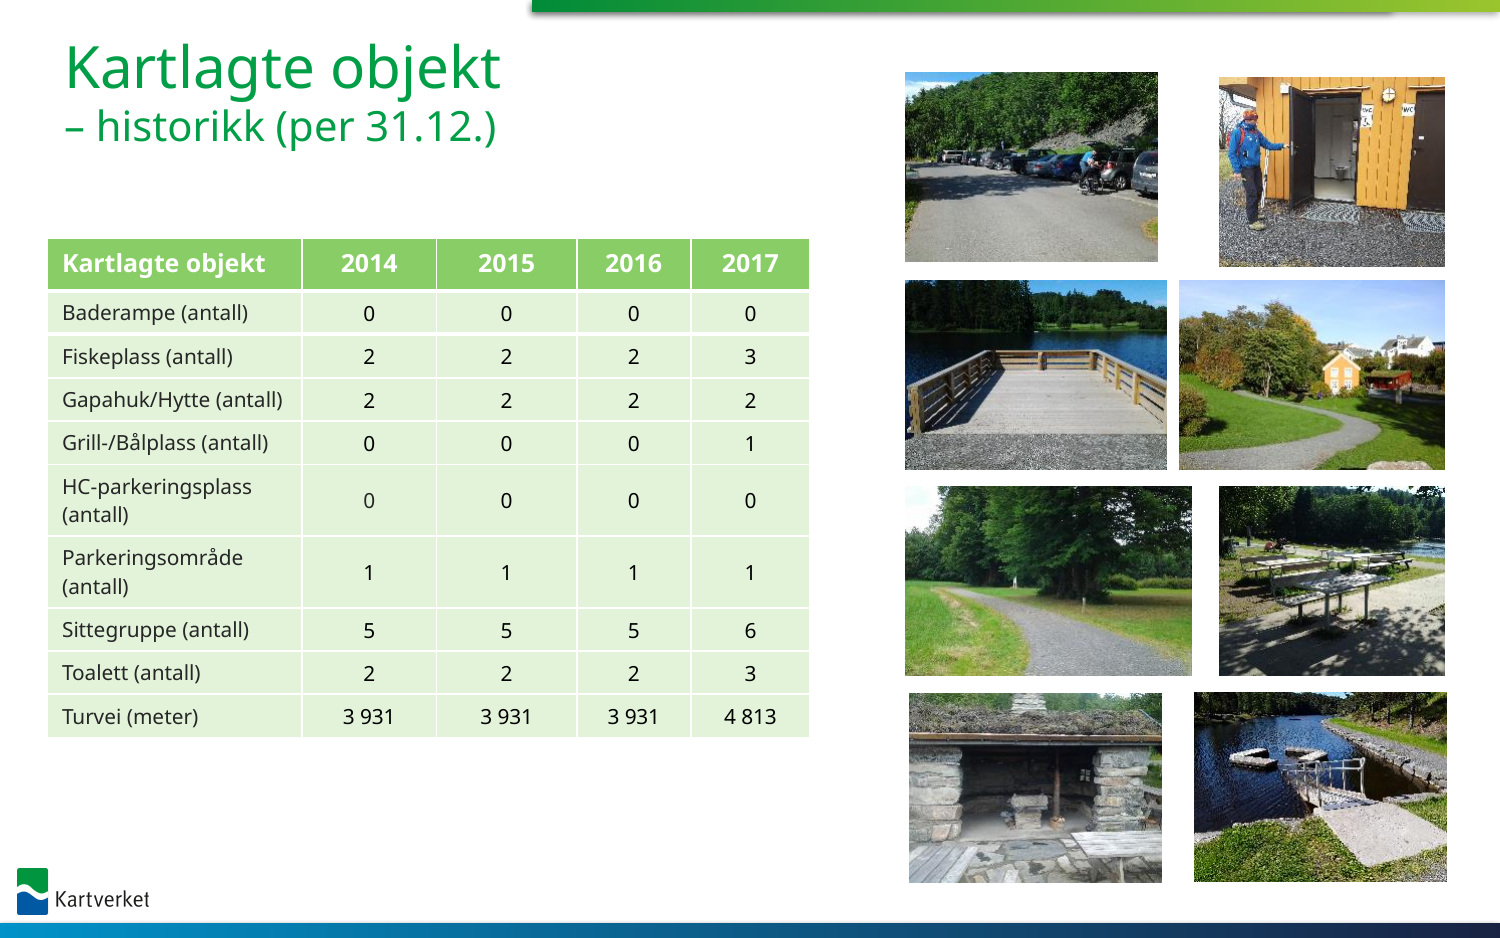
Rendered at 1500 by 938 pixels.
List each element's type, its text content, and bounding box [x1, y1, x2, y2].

table_cell 4 813 [692, 695, 809, 737]
picture [1179, 280, 1445, 470]
picture [905, 486, 1193, 676]
table_cell 6 [692, 609, 809, 650]
table_header 2017 [692, 239, 809, 289]
table_cell 0 [578, 465, 690, 535]
table_cell Toalett (antall) [48, 652, 301, 693]
table_cell Parkeringsområde (antall) [48, 537, 301, 607]
table_cell 2 [303, 652, 436, 693]
table_cell 0 [692, 293, 809, 332]
table_cell Turvei (meter) [48, 695, 301, 737]
table_cell 3 931 [578, 695, 690, 737]
table_cell 1 [578, 537, 690, 607]
table_cell 2 [437, 652, 576, 693]
table_cell 2 [303, 336, 436, 377]
picture [905, 280, 1167, 470]
table_cell 3 931 [437, 695, 576, 737]
table_cell Grill-/Bålplass (antall) [48, 422, 301, 464]
table_cell 0 [437, 465, 576, 535]
table_cell 0 [437, 422, 576, 464]
table_cell 5 [303, 609, 436, 650]
table_cell Sittegruppe (antall) [48, 609, 301, 650]
table_cell 2 [578, 336, 690, 377]
table_cell HC-parkeringsplass (antall) [48, 465, 301, 535]
table_cell 3 931 [303, 695, 436, 737]
table_cell Baderampe (antall) [48, 293, 301, 332]
table_cell 5 [578, 609, 690, 650]
table_cell 1 [692, 537, 809, 607]
picture [1219, 77, 1445, 267]
table_cell Gapahuk/Hytte (antall) [48, 379, 301, 420]
table_cell 1 [437, 537, 576, 607]
table_cell 2 [437, 379, 576, 420]
table_cell 1 [303, 537, 436, 607]
table_cell Fiskeplass (antall) [48, 336, 301, 377]
table_cell 1 [692, 422, 809, 464]
picture [1219, 486, 1445, 676]
table_cell 2 [578, 652, 690, 693]
table_cell 0 [303, 465, 436, 535]
table_cell 0 [578, 422, 690, 464]
table_cell 2 [692, 379, 809, 420]
table_header 2014 [303, 239, 436, 289]
table_cell 2 [303, 379, 436, 420]
table_cell 0 [692, 465, 809, 535]
table_cell 0 [578, 293, 690, 332]
picture [909, 693, 1163, 884]
picture [1194, 692, 1448, 882]
table_cell 2 [437, 336, 576, 377]
table_cell 3 [692, 336, 809, 377]
table_cell 0 [303, 293, 436, 332]
table_header 2015 [437, 239, 576, 289]
table_cell 5 [437, 609, 576, 650]
table_cell 0 [437, 293, 576, 332]
table_cell 3 [692, 652, 809, 693]
text_box Kartlagte objekt – historikk (per 31.12.) [49, 14, 1431, 158]
table_cell 2 [578, 379, 690, 420]
table_header 2016 [578, 239, 690, 289]
table_cell 0 [303, 422, 436, 464]
table_header Kartlagte objekt [48, 239, 301, 289]
picture [905, 72, 1158, 262]
